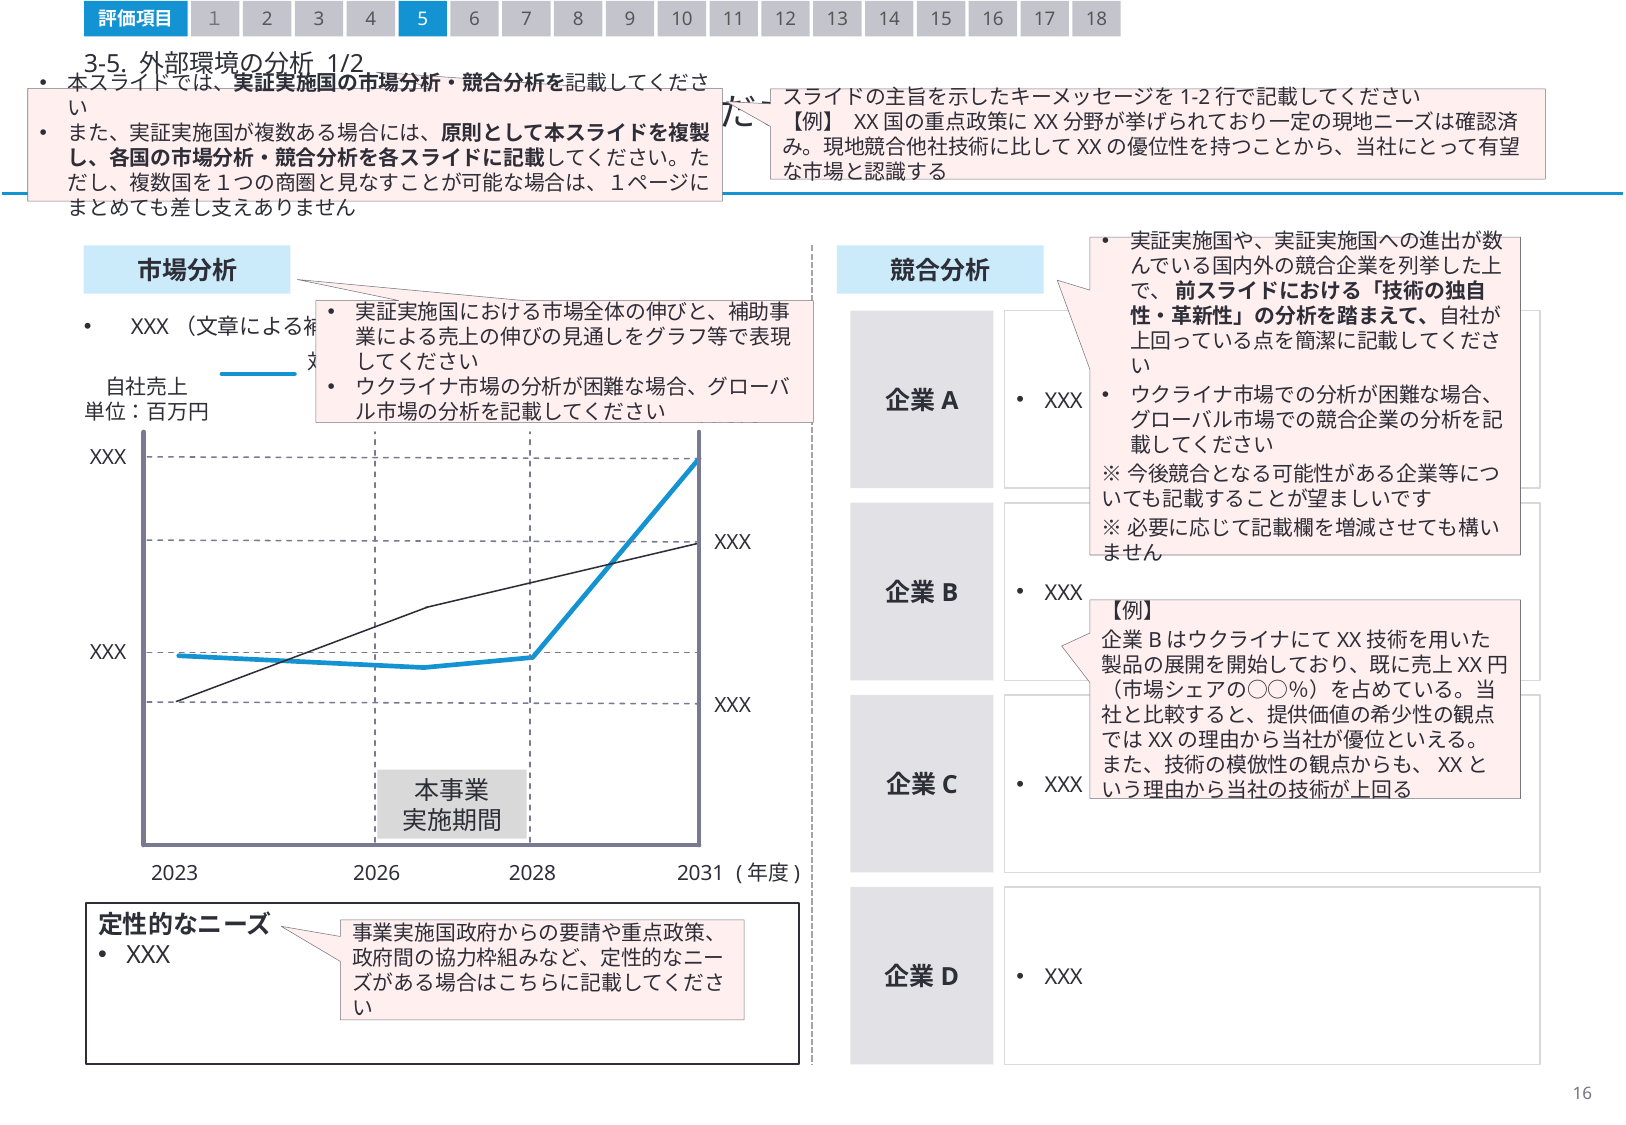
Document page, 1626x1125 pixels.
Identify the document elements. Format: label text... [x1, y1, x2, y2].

text_box 実証実施国や、実証実施国への進出が数んでいる国内外の競合企業を列挙した上で、 前スライドにおける「技術の独自性・革新性」の分析を踏まえて、自社が上回っている点を簡潔に記載してください ウクライナ市場での分析が困難な場合、グローバル市場での競合企業の分析を記載してください ※今後競合となる可能性がある企業等についても記載することが望ましいです ※必要に応じて記載欄を増減させても構いません [1056, 236, 1522, 310]
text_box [850, 310, 1541, 1065]
list 3-5. 外部環境の分析 1/2 [84, 40, 1543, 82]
text_box 実証実施国における市場全体の伸びと、補助事業による売上の伸びの見通しをグラフ等で表現してください ウクライナ市場の分析が困難な場合、グローバル市場の分析を記載してください [296, 278, 811, 347]
text_box 市場分析 [83, 244, 291, 295]
text_box スライドの主旨を示したキーメッセージを1-2行で記載してください 【例】 XX国の重点政策にXX分野が挙げられており一定の現地ニーズは確認済み。現地競合他社技術に比してXXの優位性を持つことから、当社にとって有望な市場と認識する [725, 87, 1547, 180]
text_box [83, 0, 1122, 37]
text_box 本スライドでは、実証実施国の市場分析・競合分析を記載してください また、実証実施国が複数ある場合には、原則として本スライドを複製し、各国の市場分析・競合分析を各スライドに記載してください。ただし、複数国を１つの商圏と見なすことが可能な場合は、１ページにまとめても差し支えありません [26, 71, 724, 203]
list （スライドの内容を簡潔に記載してください） XXX [558, 83, 1543, 183]
text_box 事業実施国政府からの要請や重点政策、政府間の協力枠組みなど、定性的なニーズがある場合はこちらに記載してください [280, 918, 745, 1021]
text_box 競合分析 [836, 244, 1045, 295]
list （スライドの内容を簡潔に記載してください） XXX [84, 83, 421, 87]
text_box 定性的なニーズ XXX [85, 904, 800, 1065]
text_box XXX（文章による補足はこちらに記載） [83, 302, 314, 347]
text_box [66, 347, 825, 904]
